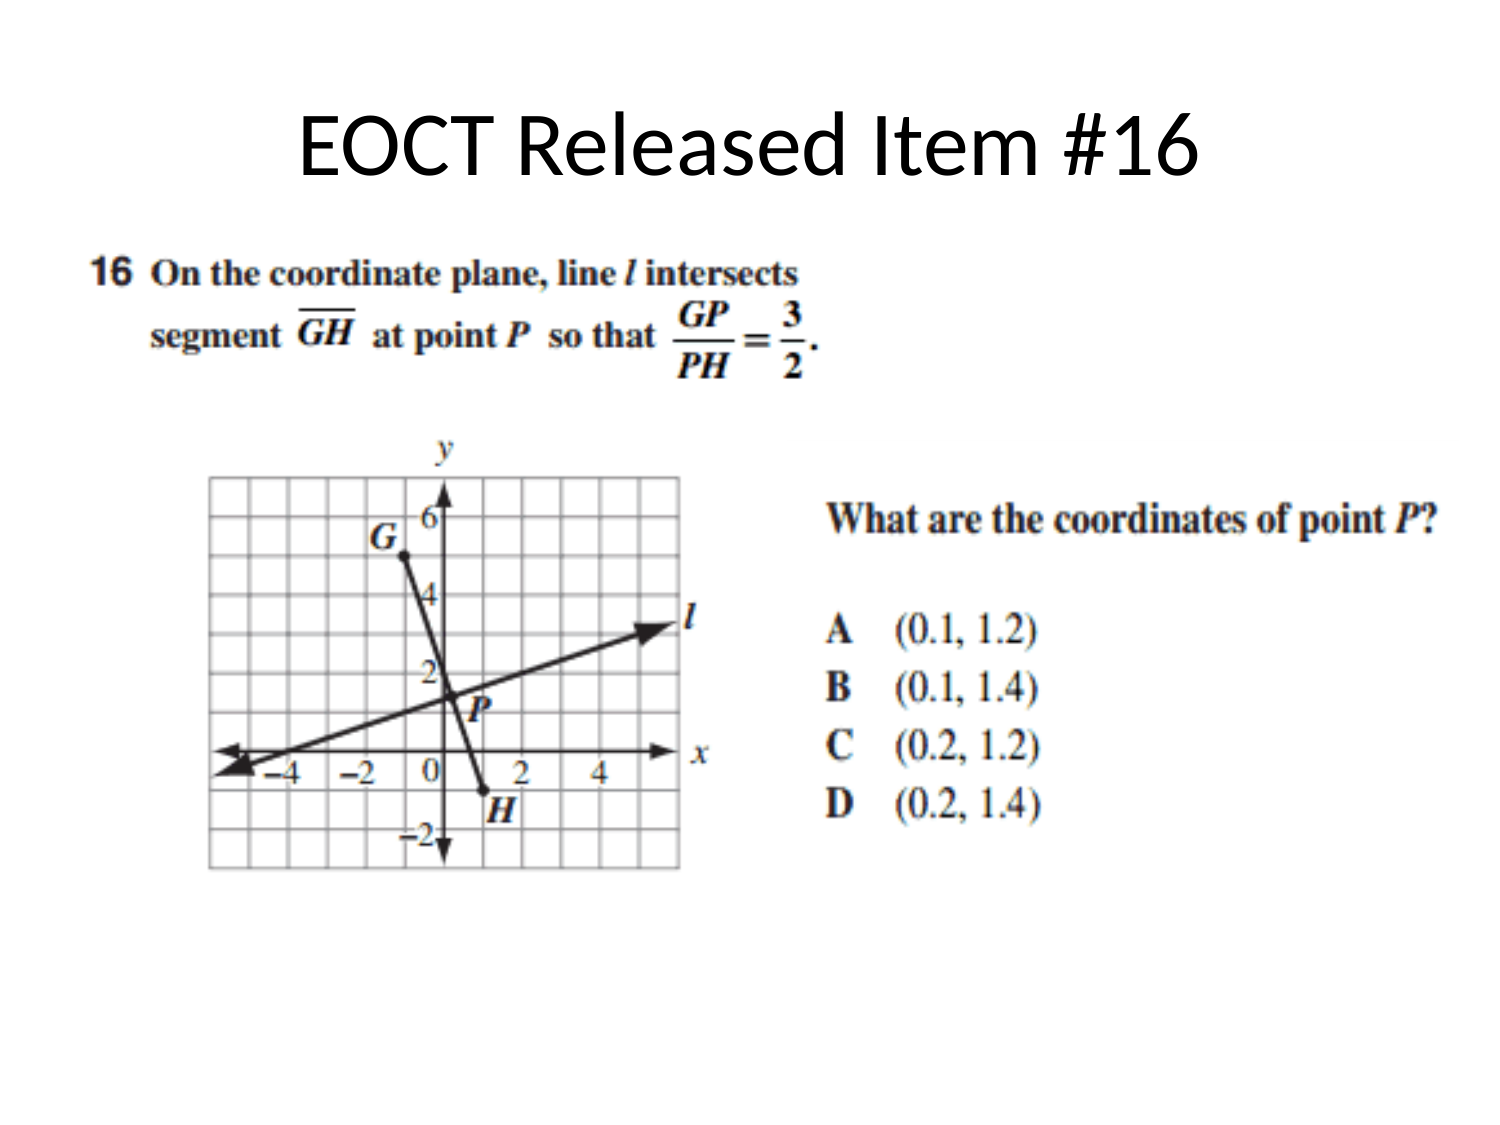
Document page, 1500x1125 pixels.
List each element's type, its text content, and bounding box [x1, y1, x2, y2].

title EOCT Released Item #16 [75, 45, 1425, 233]
picture [62, 224, 1460, 888]
